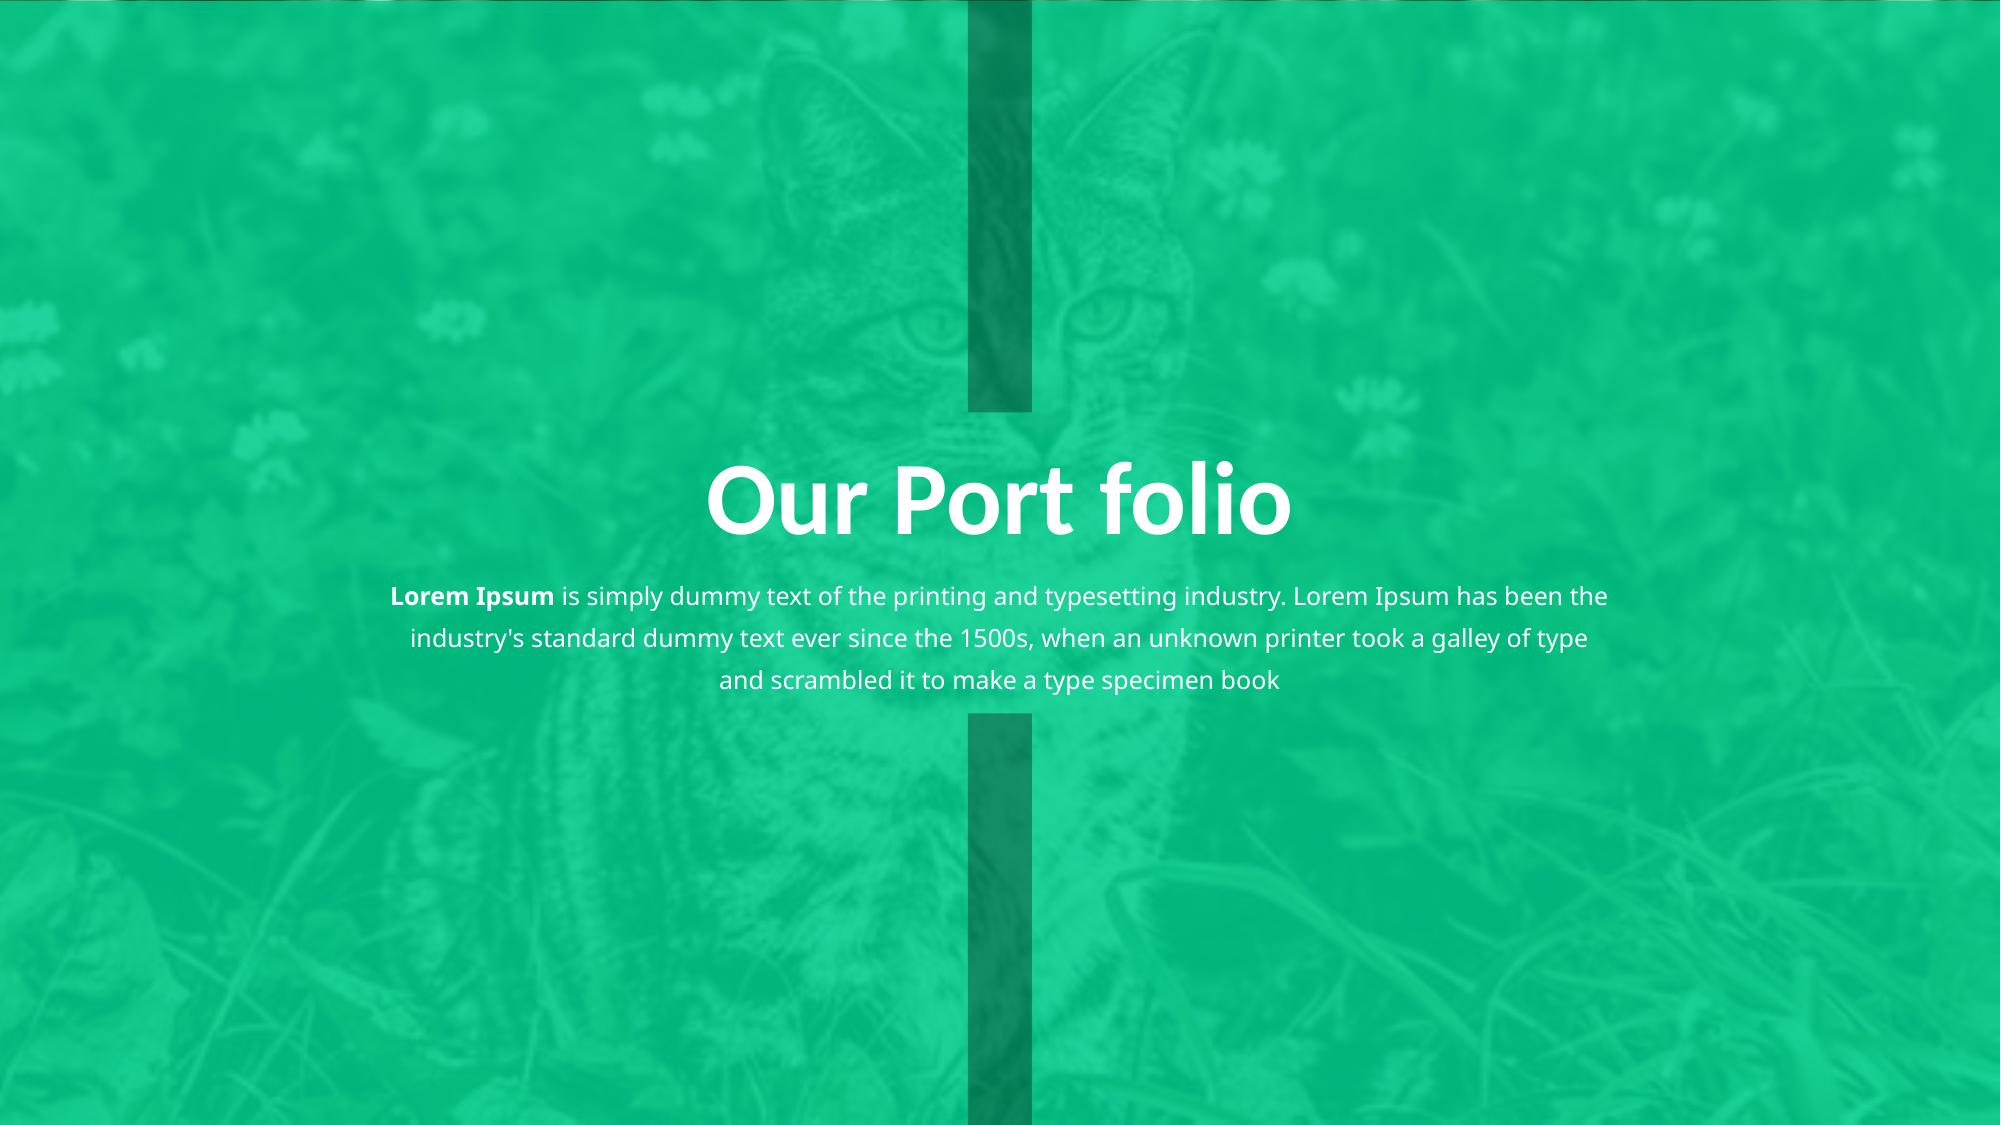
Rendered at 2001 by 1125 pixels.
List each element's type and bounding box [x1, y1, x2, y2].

text_box [372, 422, 1628, 704]
picture [0, 0, 2000, 1125]
